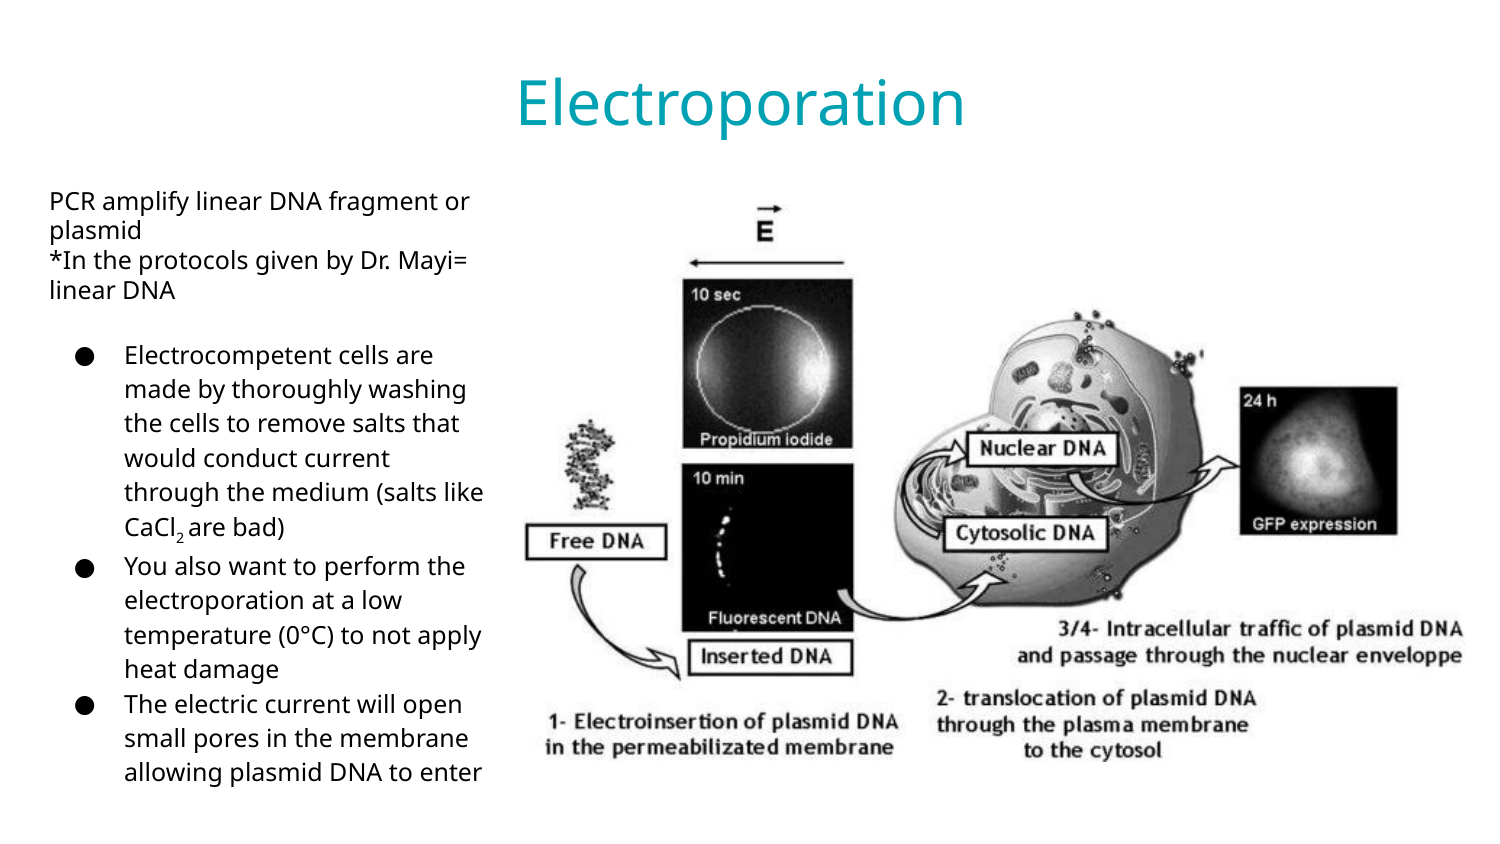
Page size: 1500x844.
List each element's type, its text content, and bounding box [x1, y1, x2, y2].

picture [523, 204, 1465, 762]
text_box PCR amplify linear DNA fragment or plasmid *In the protocols given by Dr. Mayi= linear DNA Electrocompetent cells are made by thoroughly washing the cells to remove salts that would conduct current through the medium (salts like CaCl2 are bad) You also want to perform the electroporation at a low temperature (0°C) to not apply heat damage The electric current will open small pores in the membrane allowing plasmid DNA to enter [34, 169, 502, 812]
text_box Electroporation [51, 47, 1449, 142]
